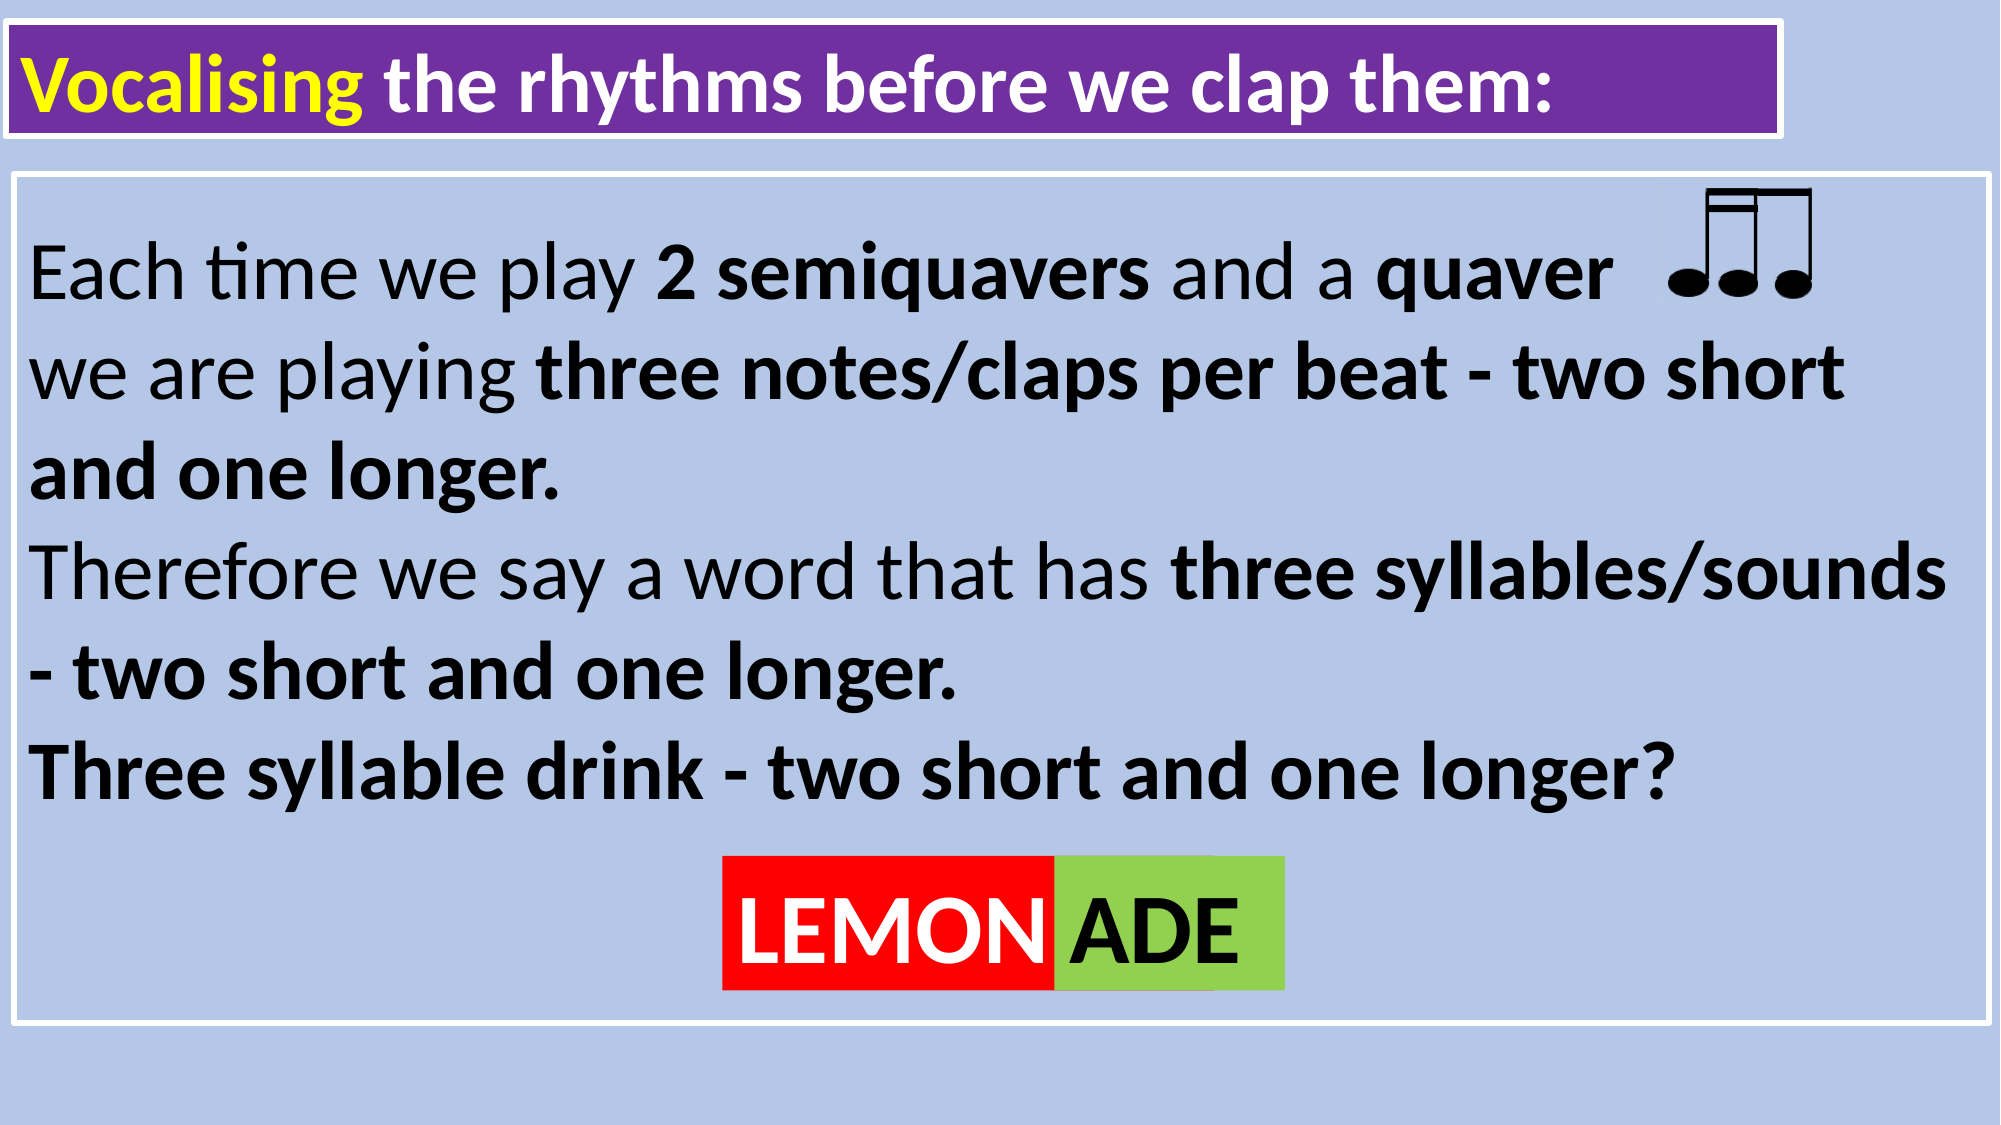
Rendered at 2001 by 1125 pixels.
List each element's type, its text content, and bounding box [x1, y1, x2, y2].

text_box ADE [1054, 855, 1285, 991]
picture [1656, 178, 1819, 304]
text_box LEMON [722, 855, 1054, 991]
text_box Each time we play 2 semiquavers and a quaver we are playing three notes/claps per beat - two short and one longer. Therefore we say a word that has three syllables/sounds - two short and one longer. Three syllable drink - two short and one longer? [13, 173, 1989, 1024]
text_box Vocalising the rhythms before we clap them: [5, 21, 1781, 137]
